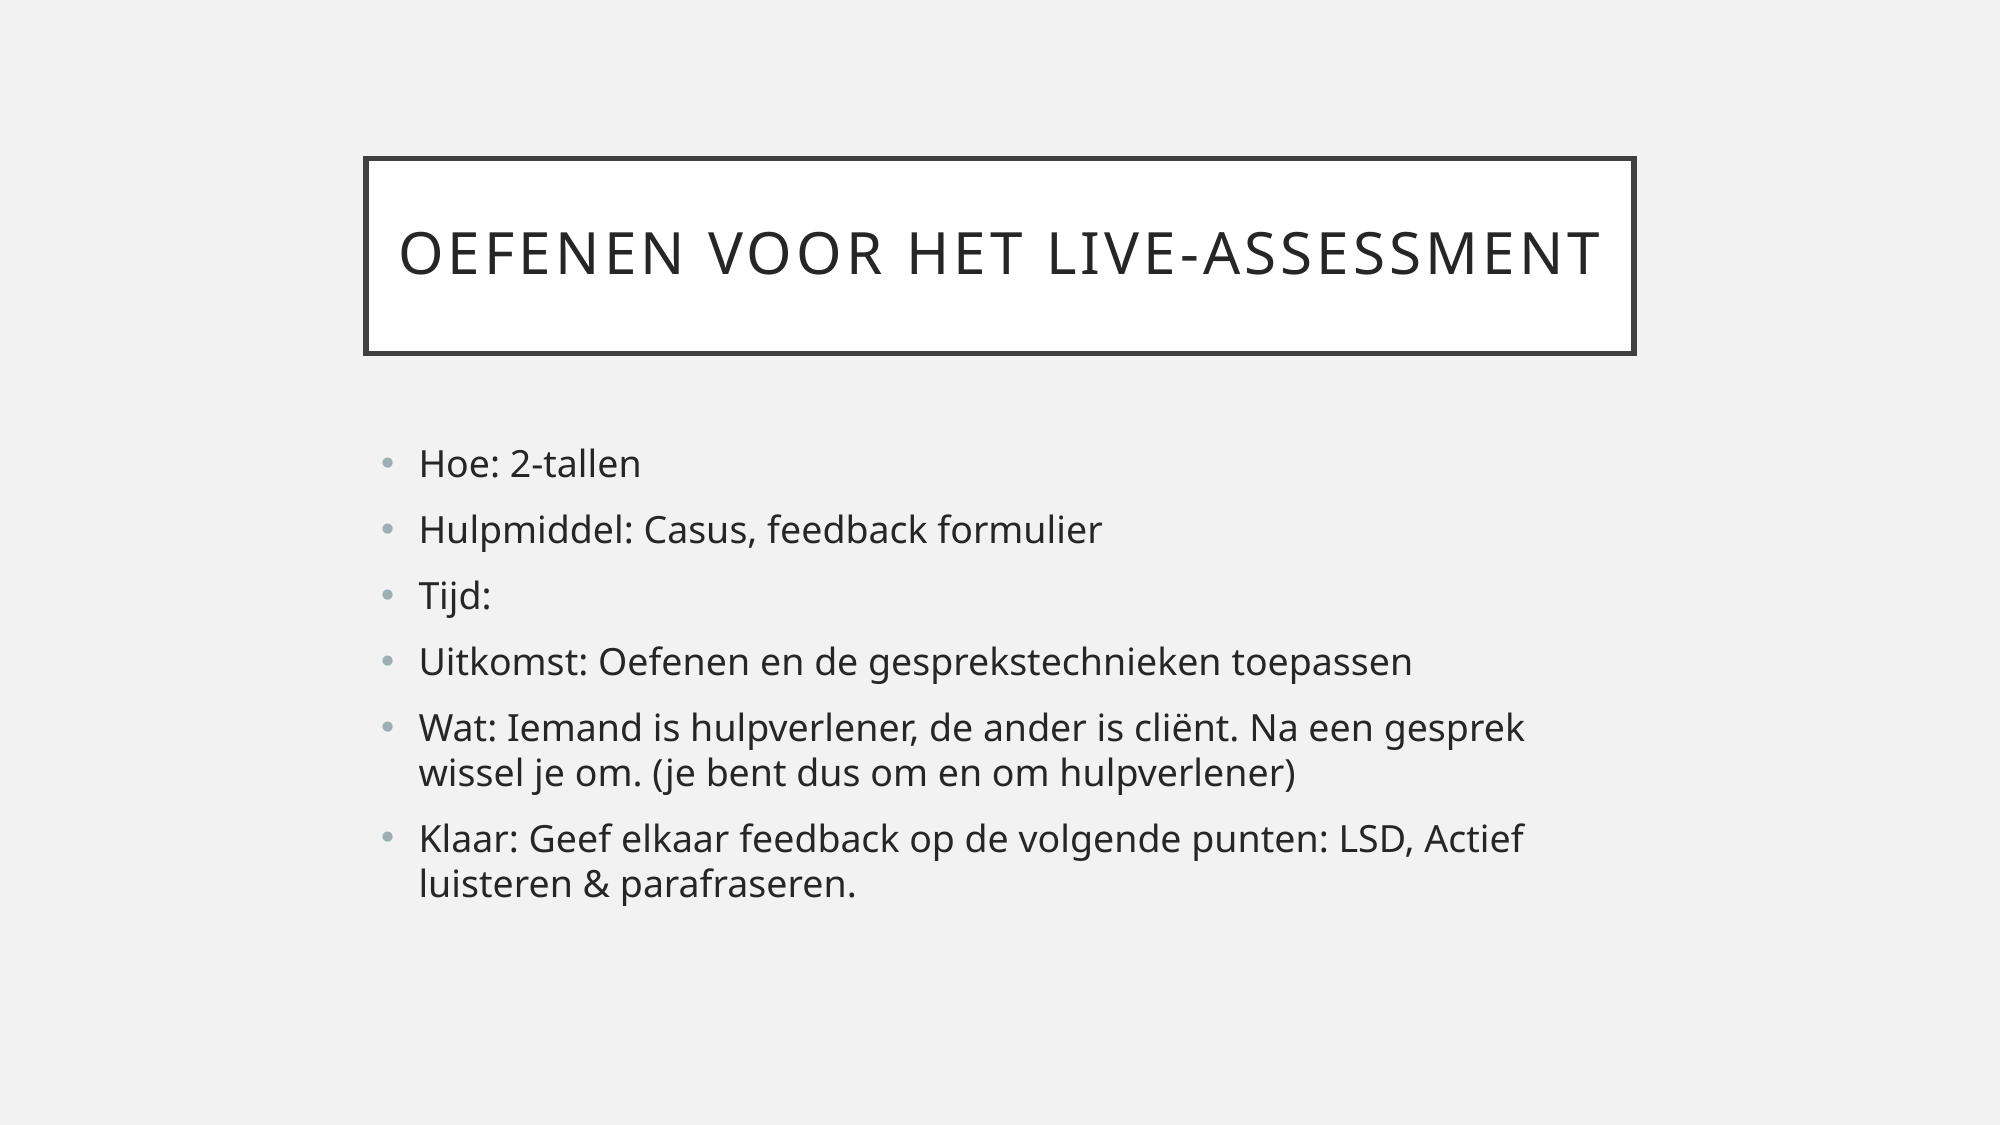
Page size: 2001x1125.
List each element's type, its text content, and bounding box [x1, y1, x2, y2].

title Oefenen voor het live-assessment [363, 156, 1637, 356]
list Hoe: 2-tallen Hulpmiddel: Casus, feedback formulier Tijd: Uitkomst: Oefenen en de gesprekstechnieken toepassen Wat: Iemand is hulpverlener, de ander is cliënt. Na een gesprek wissel je om. (je bent dus om en om hulpverlener) Klaar: Geef elkaar feedback op de volgende punten: LSD, Actief luisteren & parafraseren. [366, 432, 1634, 942]
